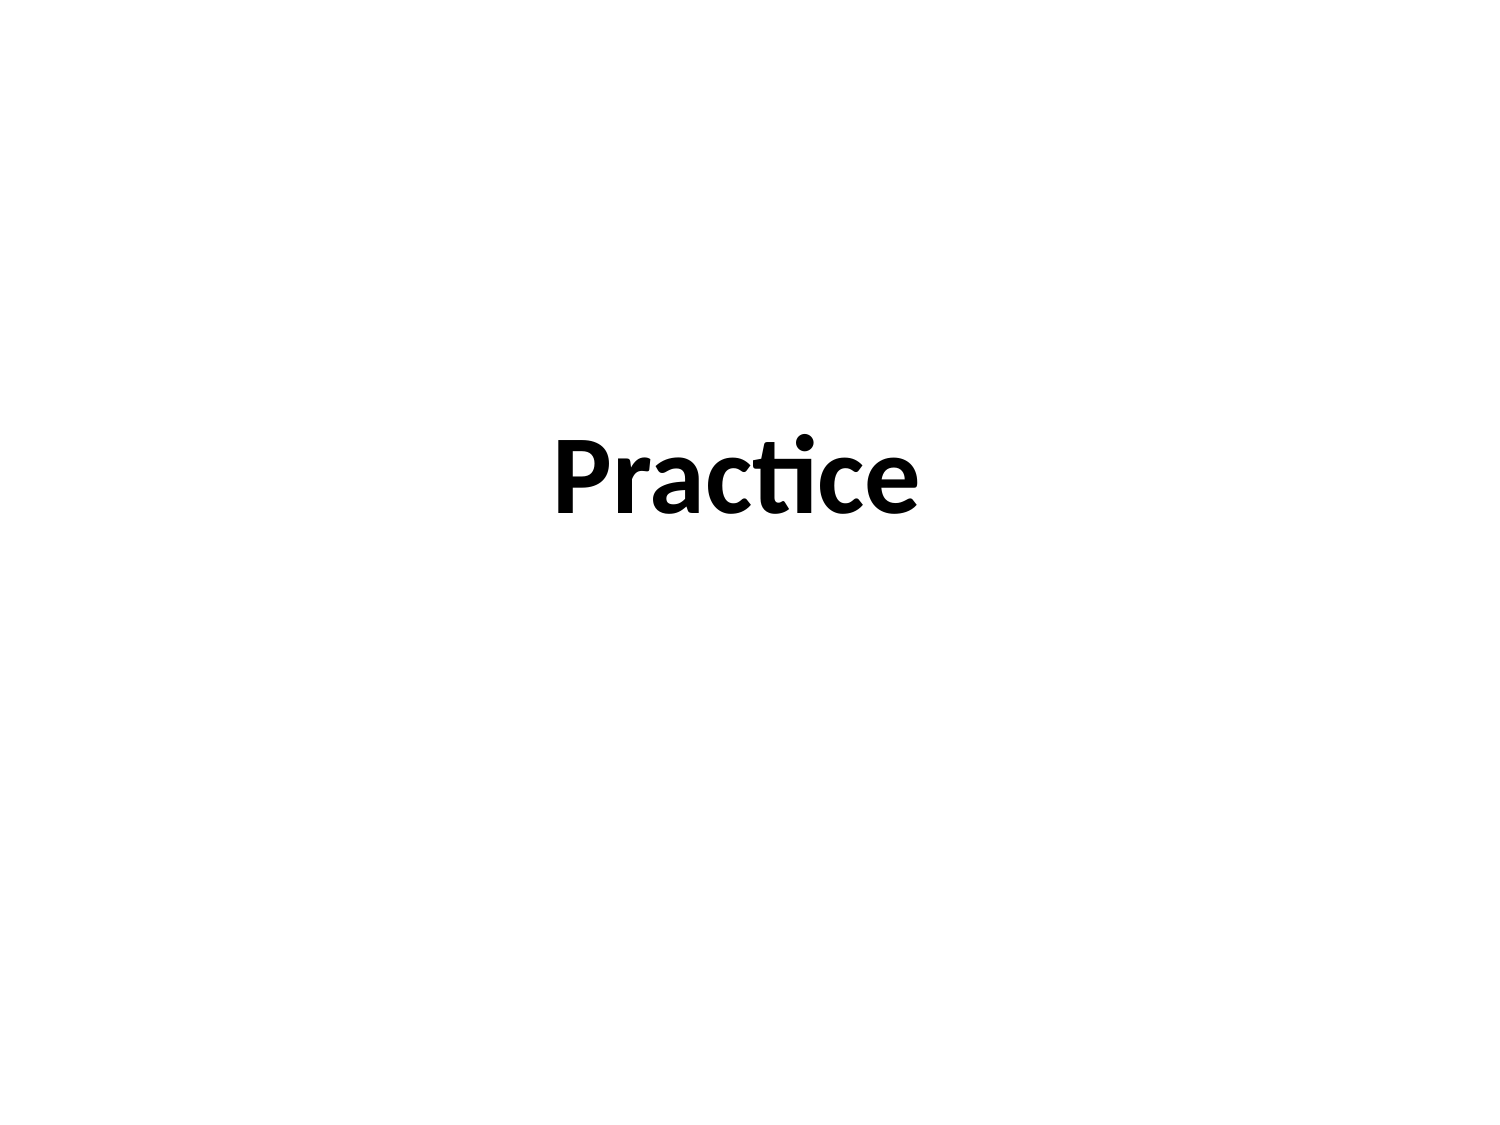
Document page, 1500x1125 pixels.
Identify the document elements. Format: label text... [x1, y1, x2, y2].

title Practice [75, 375, 1425, 563]
